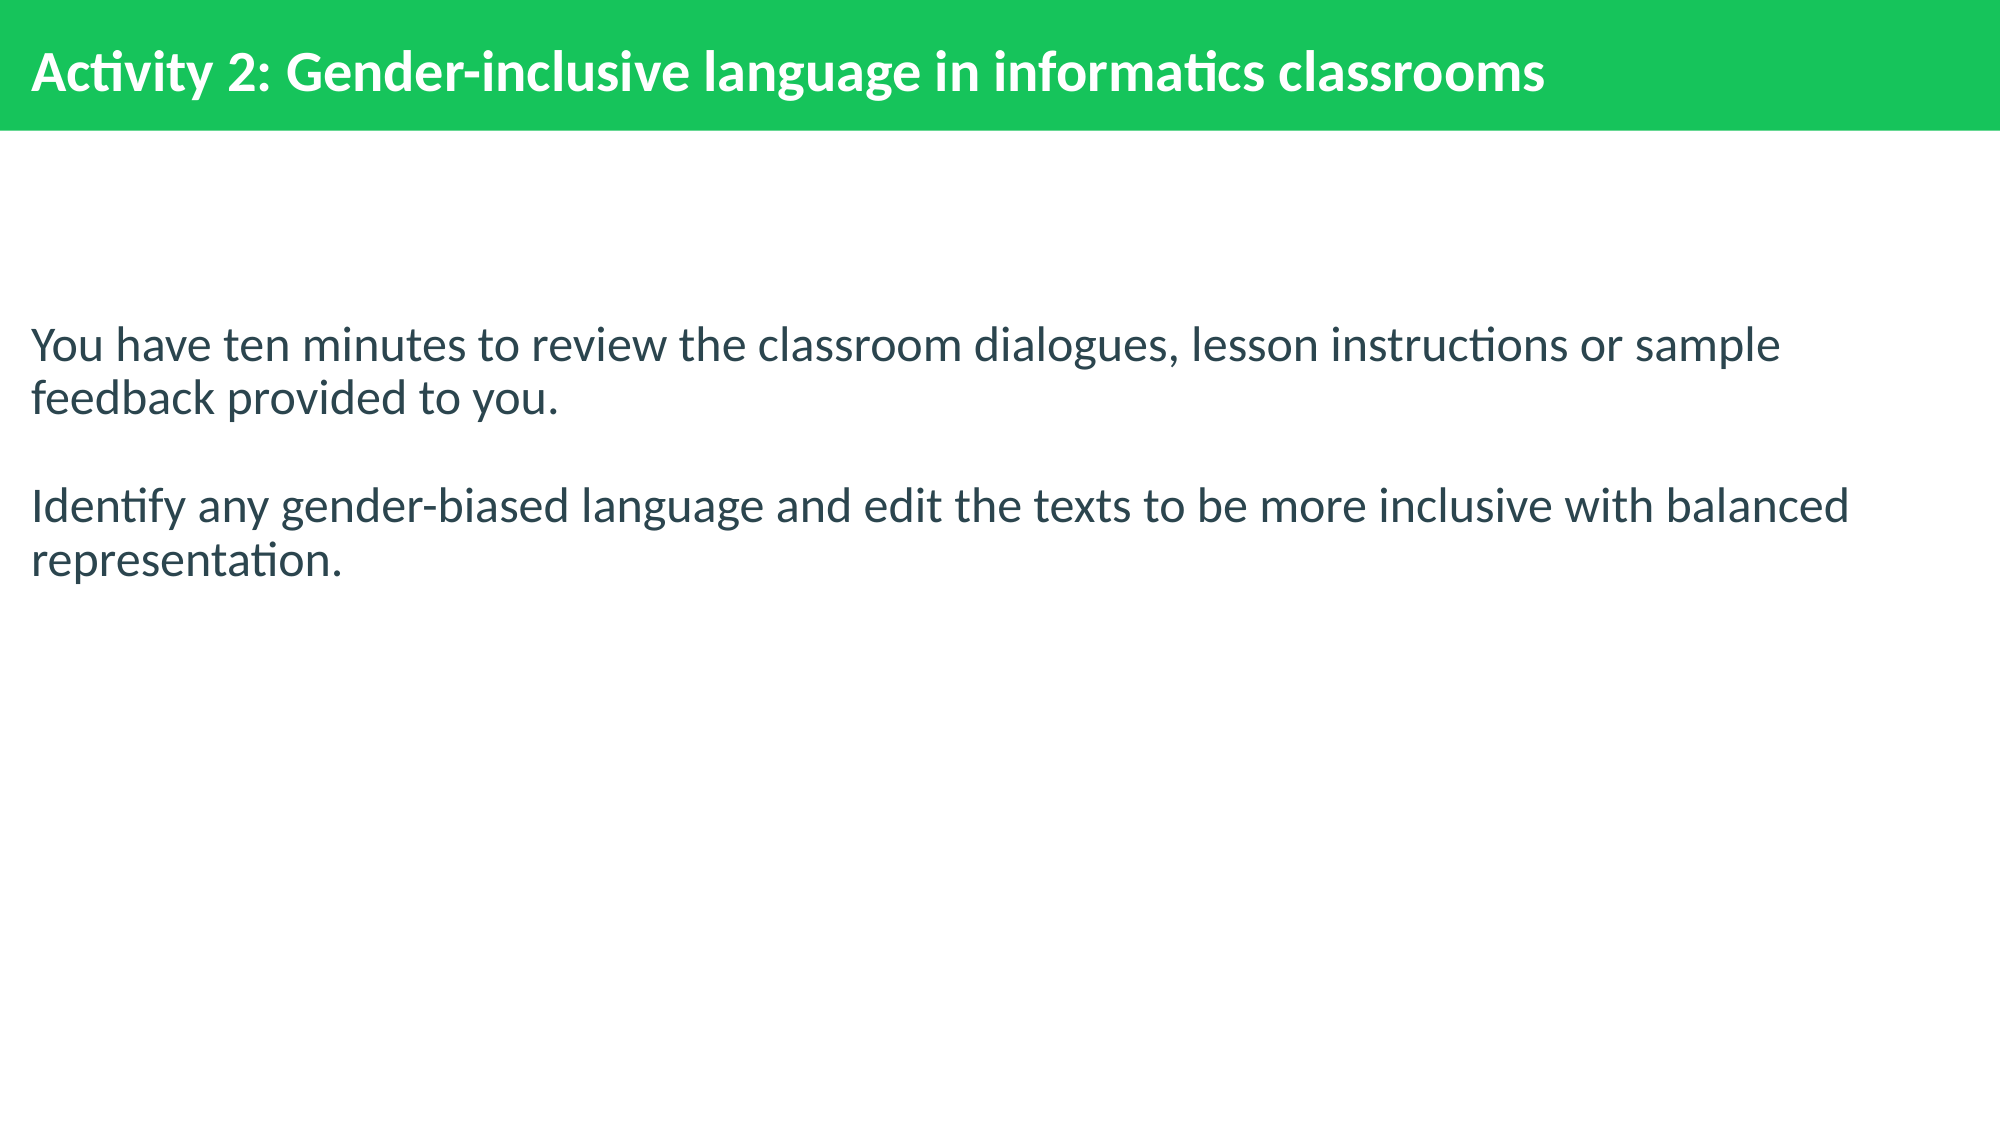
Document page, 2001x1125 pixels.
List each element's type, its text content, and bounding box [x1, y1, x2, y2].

title Activity 2: Gender-inclusive language in informatics classrooms [16, 13, 1976, 131]
list You have ten minutes to review the classroom dialogues, lesson instructions or sample feedback provided to you. Identify any gender-biased language and edit the texts to be more inclusive with balanced representation. [16, 310, 1976, 611]
